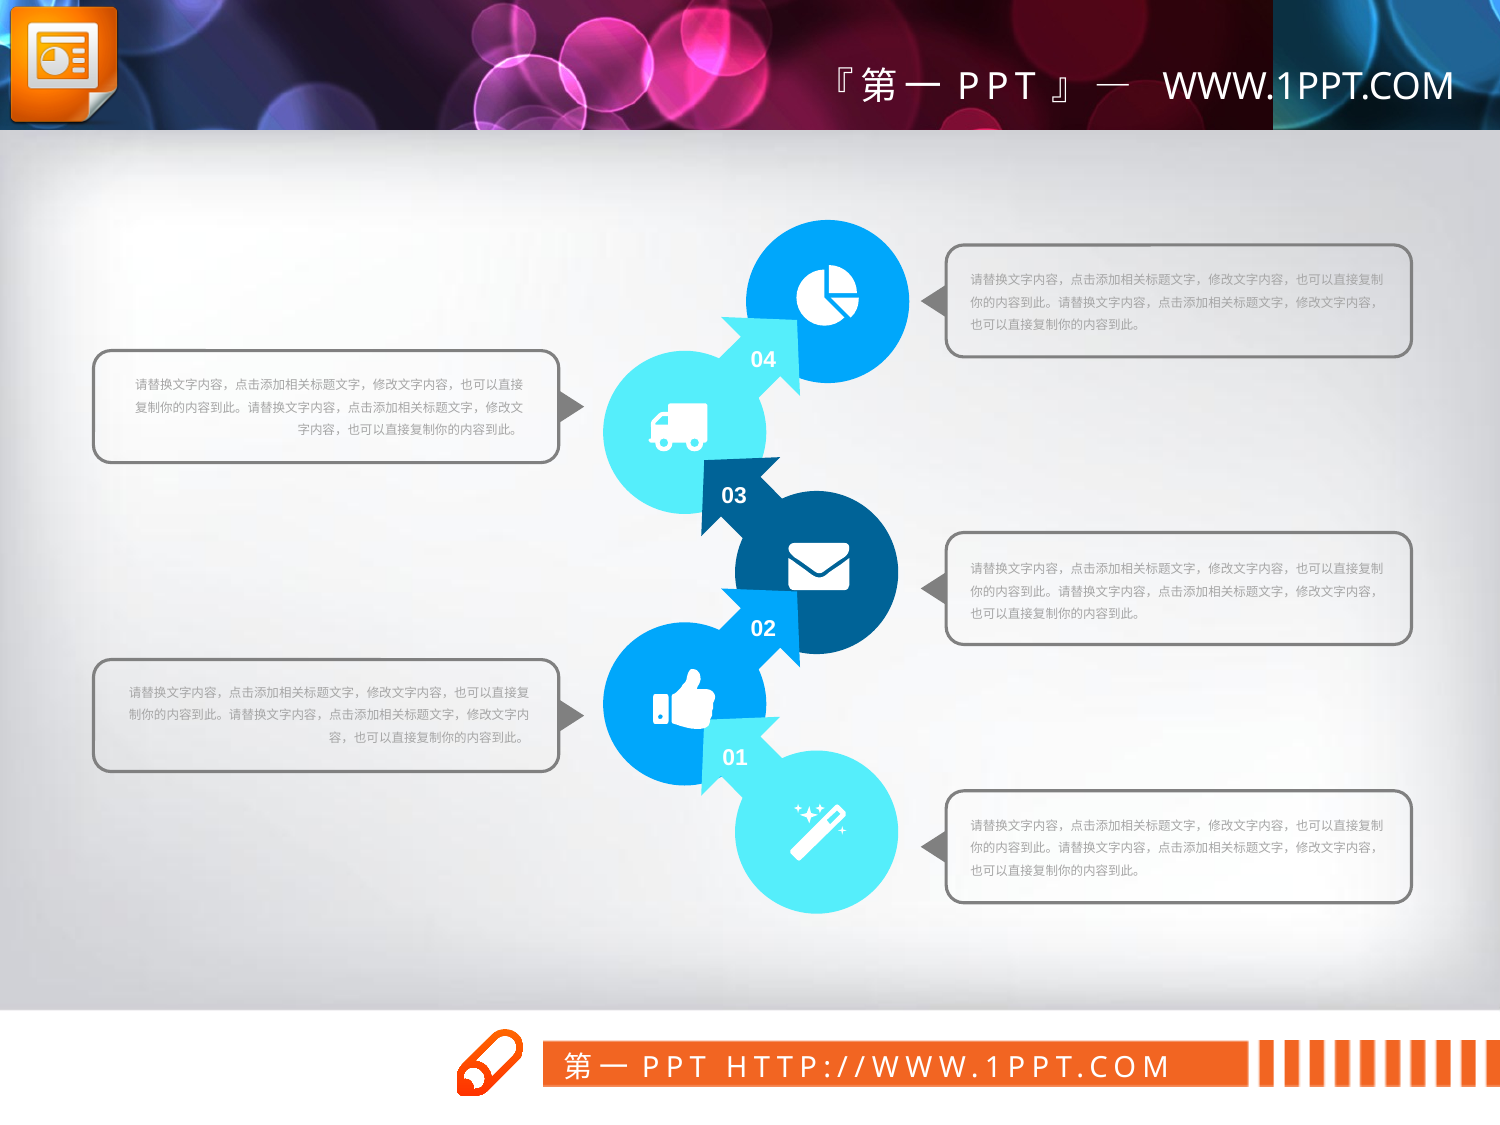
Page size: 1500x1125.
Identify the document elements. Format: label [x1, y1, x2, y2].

text_box [920, 244, 1412, 358]
text_box [828, 265, 857, 294]
text_box [748, 219, 910, 384]
text_box [920, 790, 1412, 903]
text_box [707, 684, 872, 926]
text_box [630, 556, 794, 797]
text_box [797, 269, 845, 326]
picture [0, 0, 1500, 1012]
text_box [630, 284, 794, 526]
text_box [93, 350, 585, 463]
text_box [830, 297, 859, 318]
picture [543, 1040, 1500, 1087]
text_box [93, 659, 585, 772]
text_box [920, 532, 1412, 645]
text_box [707, 424, 872, 666]
